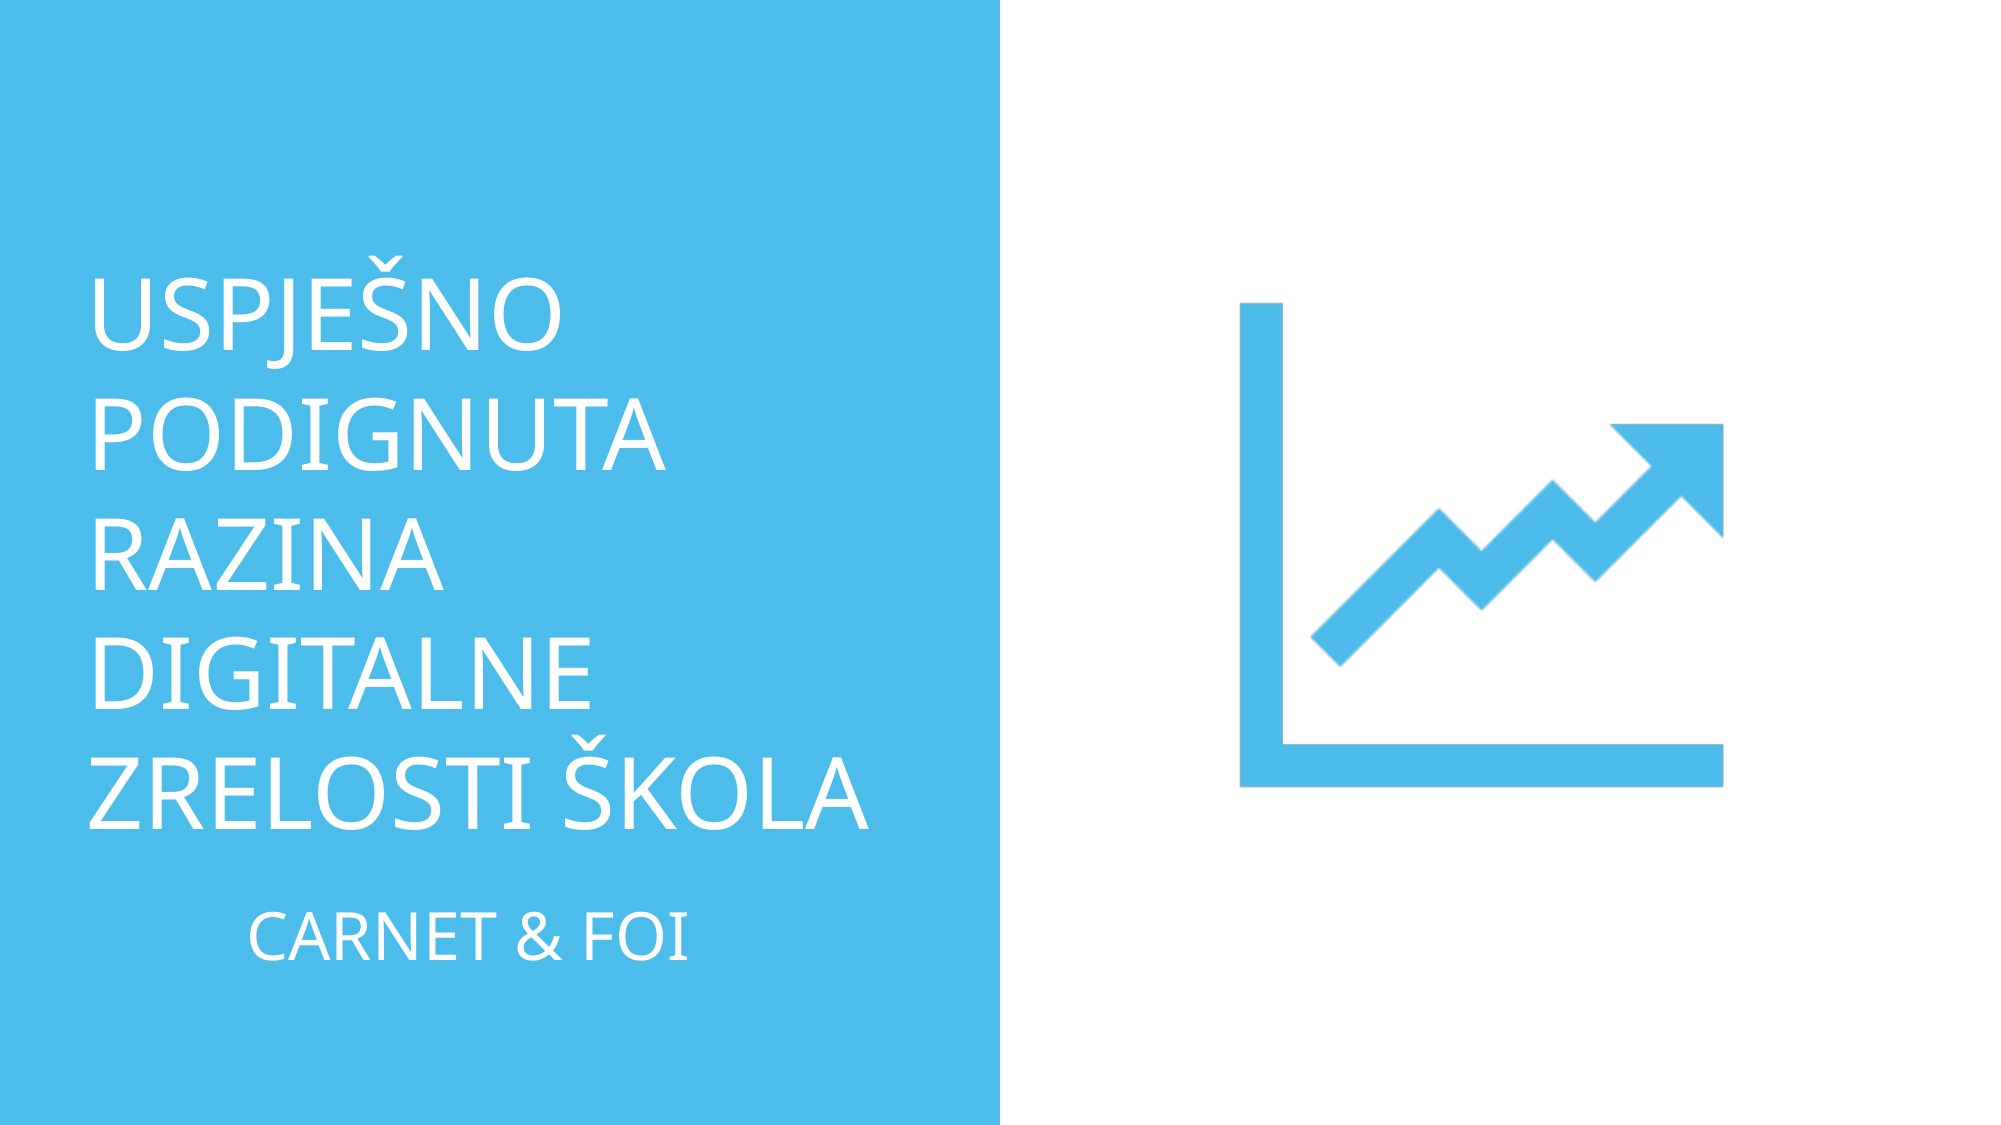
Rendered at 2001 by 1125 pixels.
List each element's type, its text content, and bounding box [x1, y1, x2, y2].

text_box [0, 0, 1000, 1125]
text_box CARNET & FOI [101, 886, 836, 981]
picture [1141, 204, 1823, 887]
